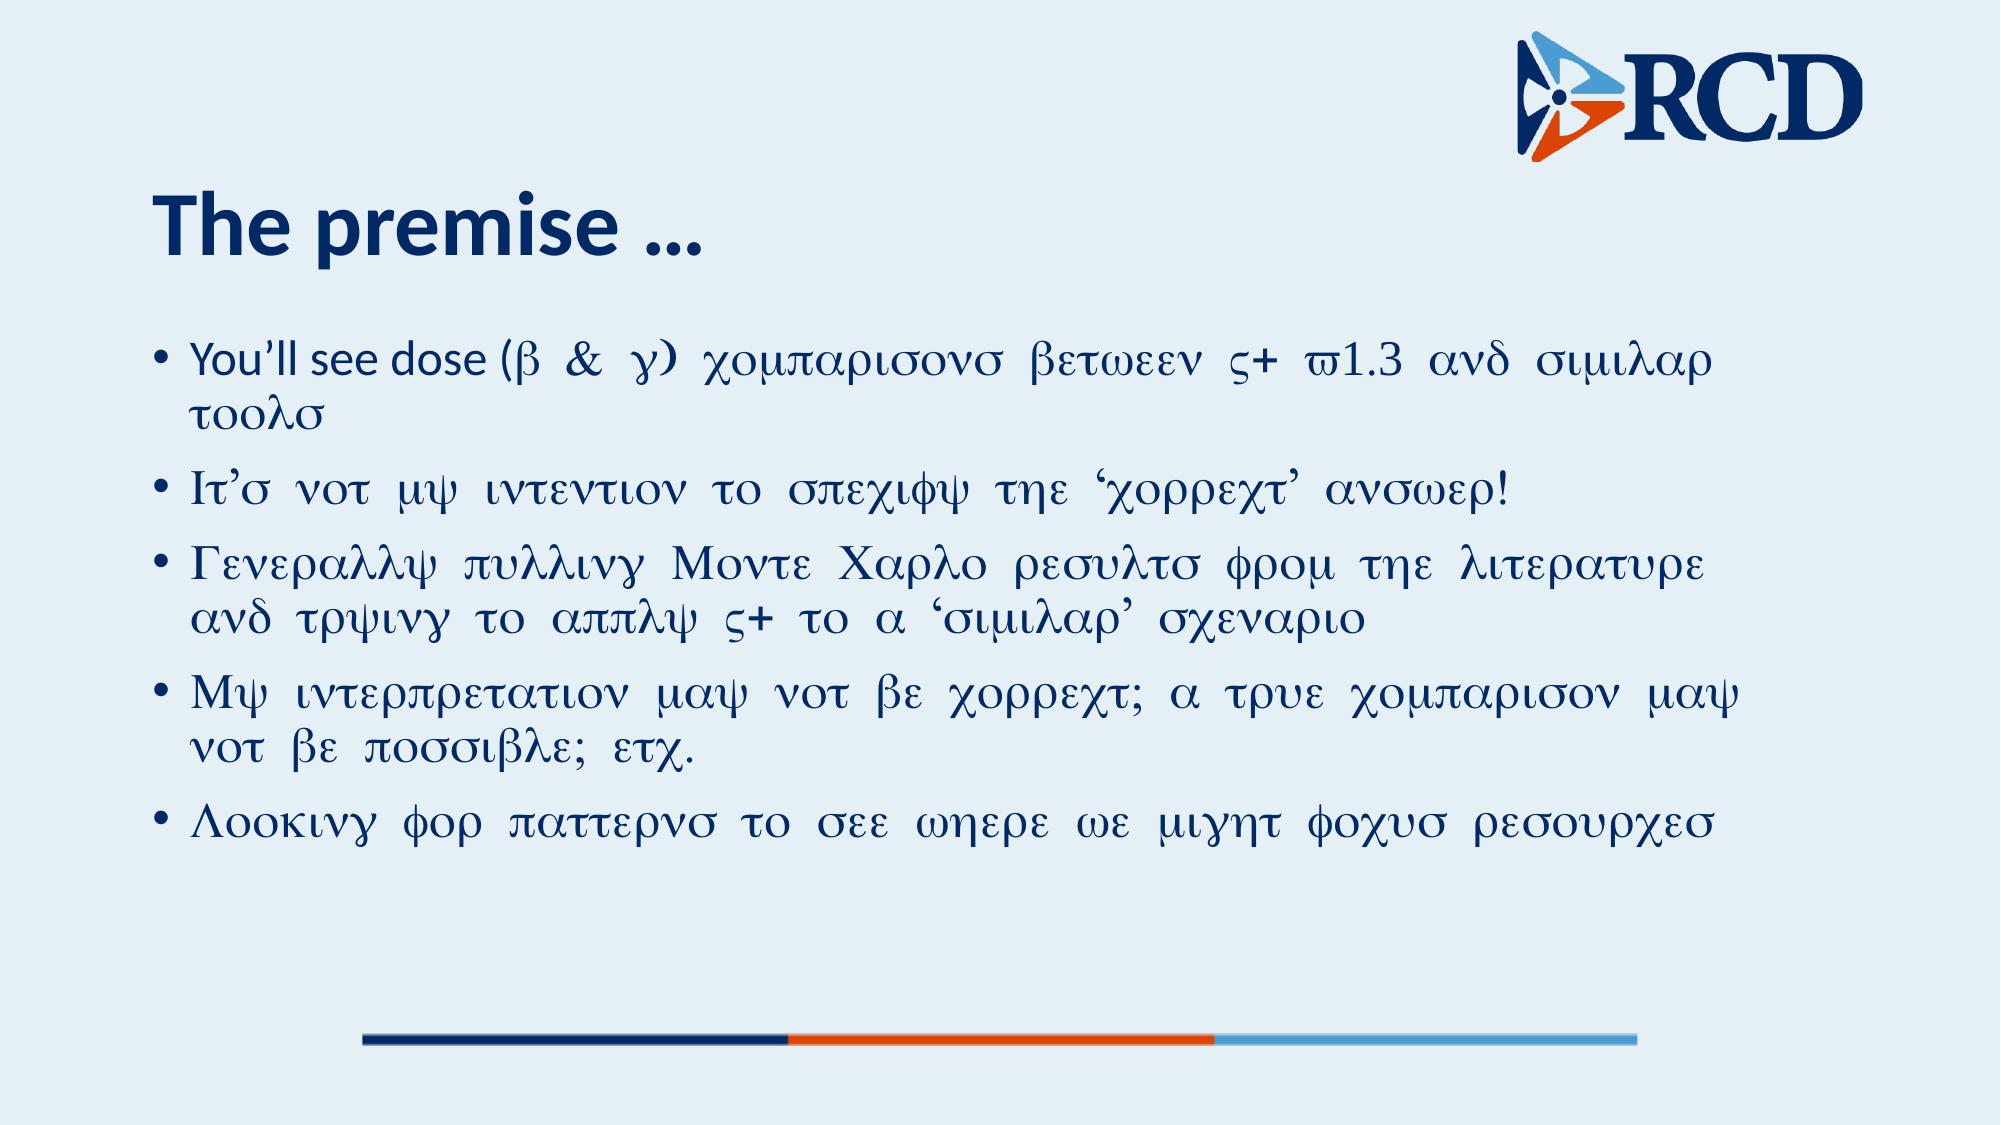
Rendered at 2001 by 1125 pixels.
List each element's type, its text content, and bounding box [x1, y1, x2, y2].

list You’ll see dose (b & g) comparisons between V+ v1.3 and similar tools It’s not my intention to specify the ‘correct’ answer! Generally pulling Monte Carlo results from the literature and trying to apply V+ to a ‘similar’ scenario My interpretation may not be correct; a true comparison may not be possible; etc. Looking for patterns to see where we might focus resources [137, 325, 1768, 1011]
title The premise … [137, 143, 1863, 309]
